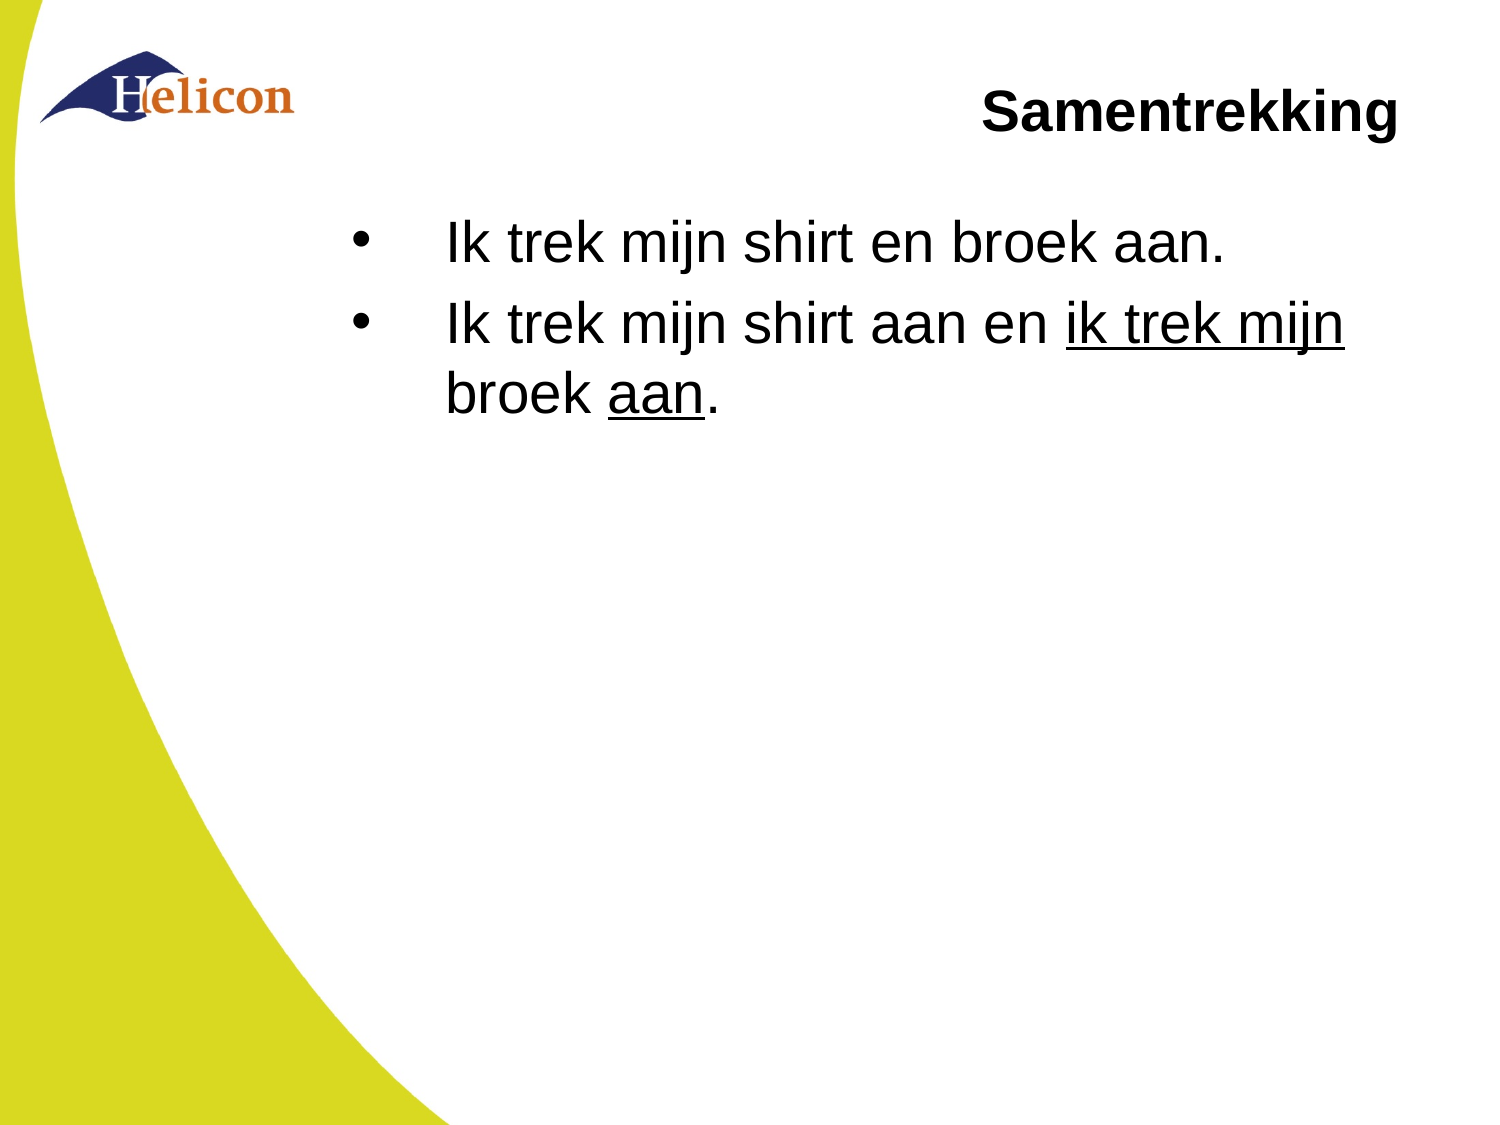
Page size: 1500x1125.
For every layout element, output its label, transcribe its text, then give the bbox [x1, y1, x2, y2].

list Ik trek mijn shirt en broek aan. Ik trek mijn shirt aan en ik trek mijn broek aan. [336, 196, 1425, 1005]
picture [0, 0, 1500, 1125]
title Samentrekking [324, 54, 1415, 161]
